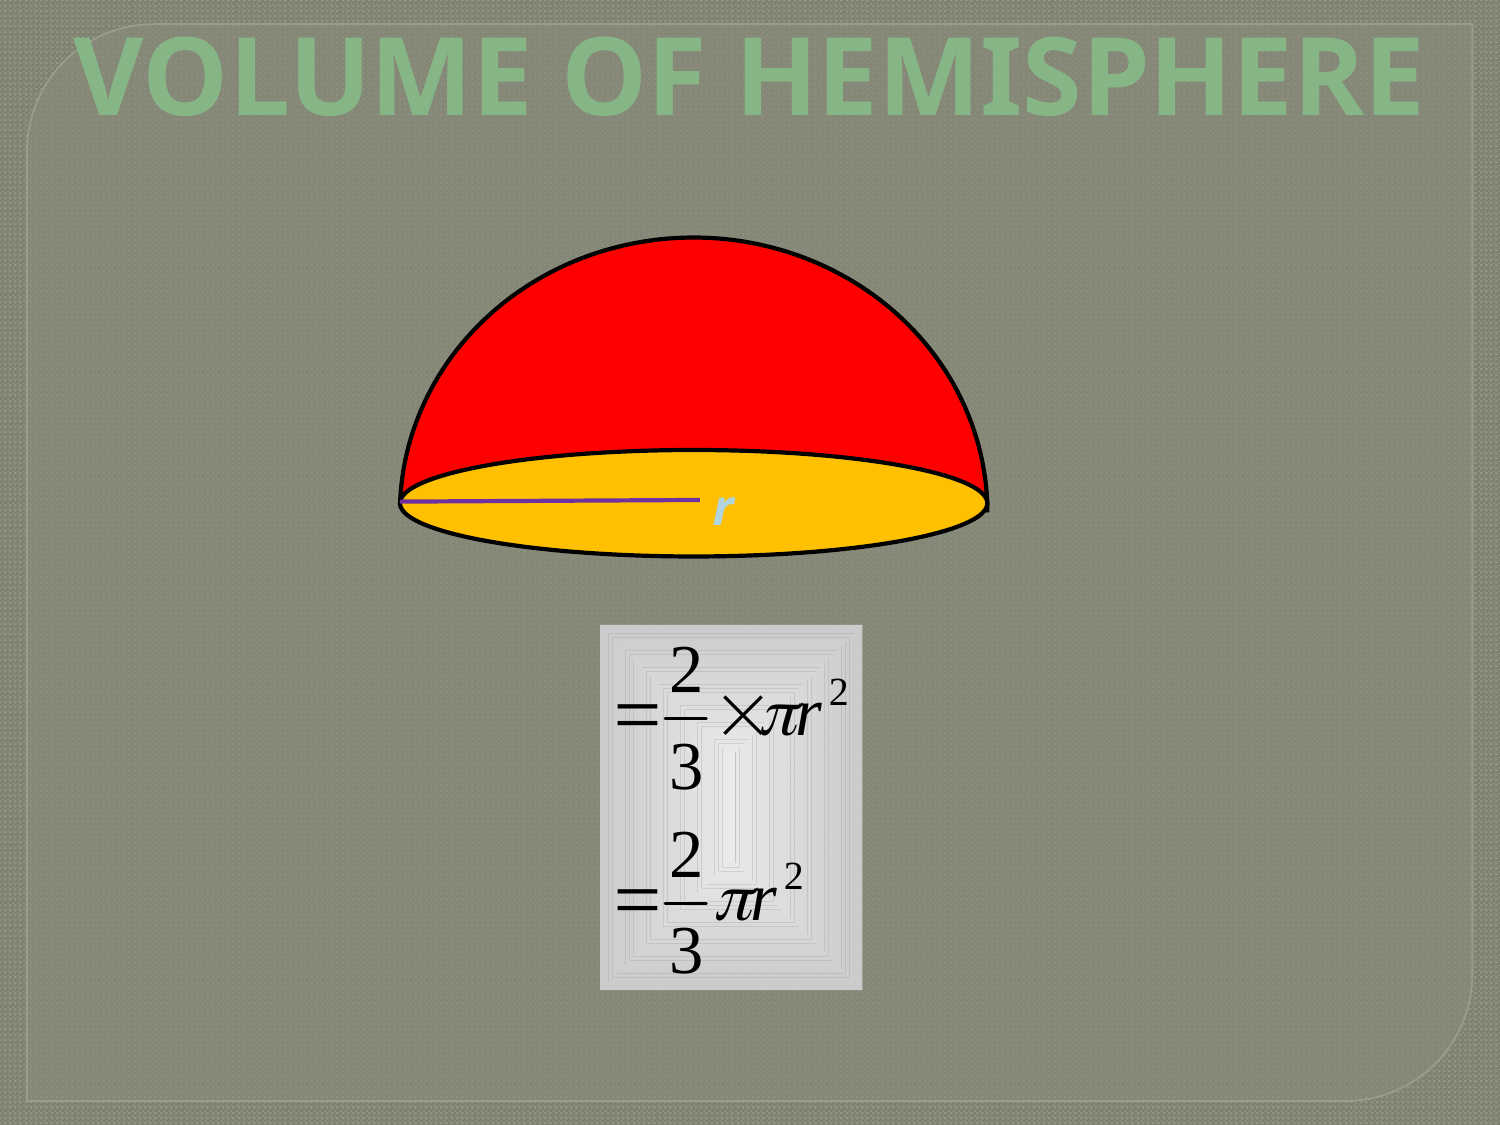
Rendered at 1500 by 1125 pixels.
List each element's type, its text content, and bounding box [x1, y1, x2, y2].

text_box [599, 624, 863, 991]
text_box r [712, 474, 788, 550]
text_box Volume of hemisphere [0, 0, 1500, 145]
text_box [399, 236, 988, 494]
text_box [396, 446, 991, 560]
